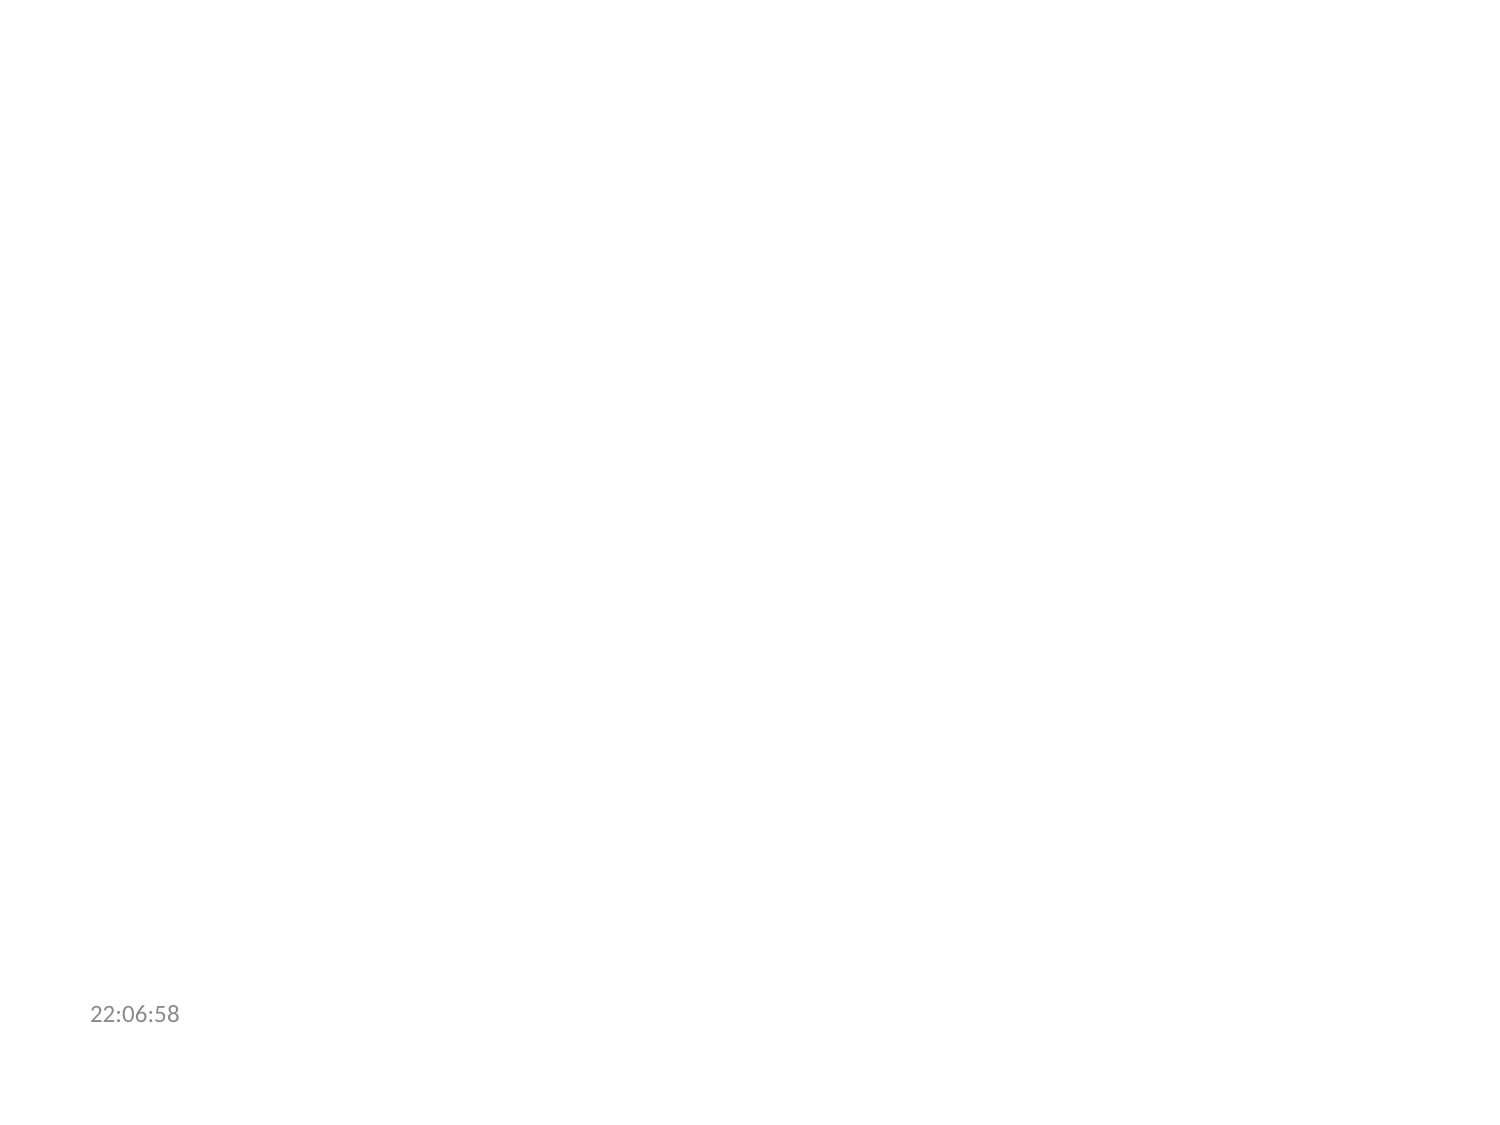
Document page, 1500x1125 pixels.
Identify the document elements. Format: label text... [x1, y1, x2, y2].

text_box 15:35:09 [75, 982, 425, 1043]
